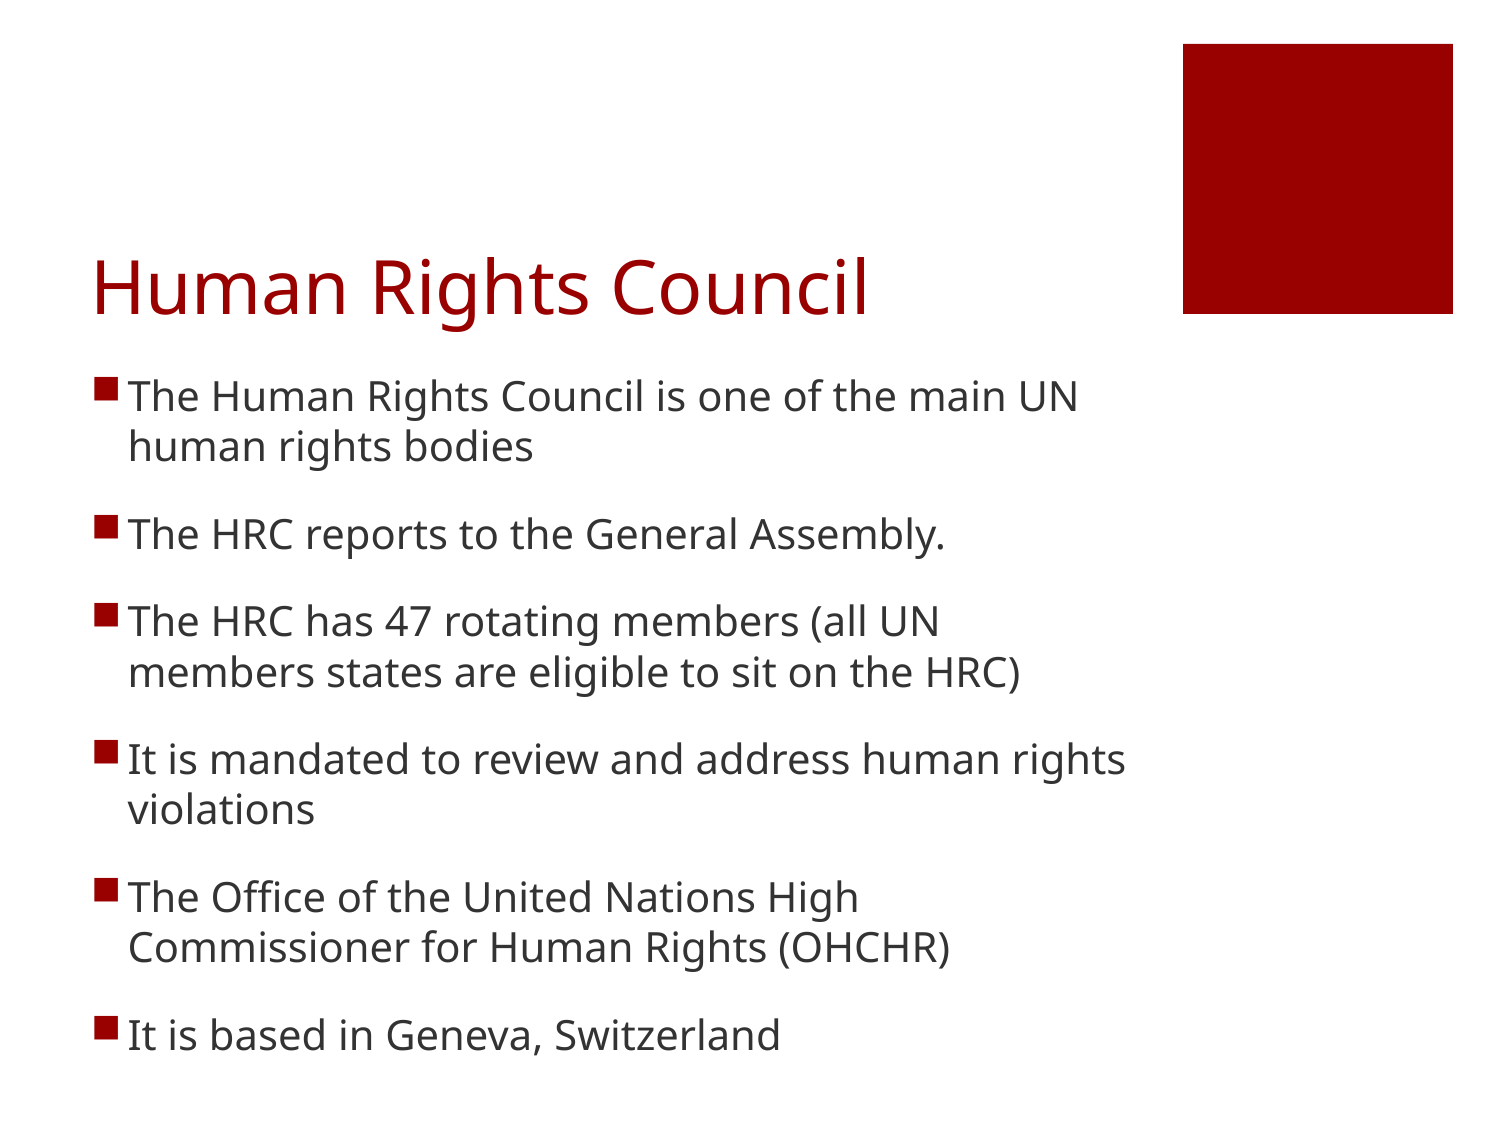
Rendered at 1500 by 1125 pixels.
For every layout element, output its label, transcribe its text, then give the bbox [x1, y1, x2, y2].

title Human Rights Council [75, 149, 1143, 338]
list The Human Rights Council is one of the main UN human rights bodies The HRC reports to the General Assembly. The HRC has 47 rotating members (all UN members states are eligible to sit on the HRC) It is mandated to review and address human rights violations The Office of the United Nations High Commissioner for Human Rights (OHCHR) It is based in Geneva, Switzerland [75, 362, 1143, 1086]
